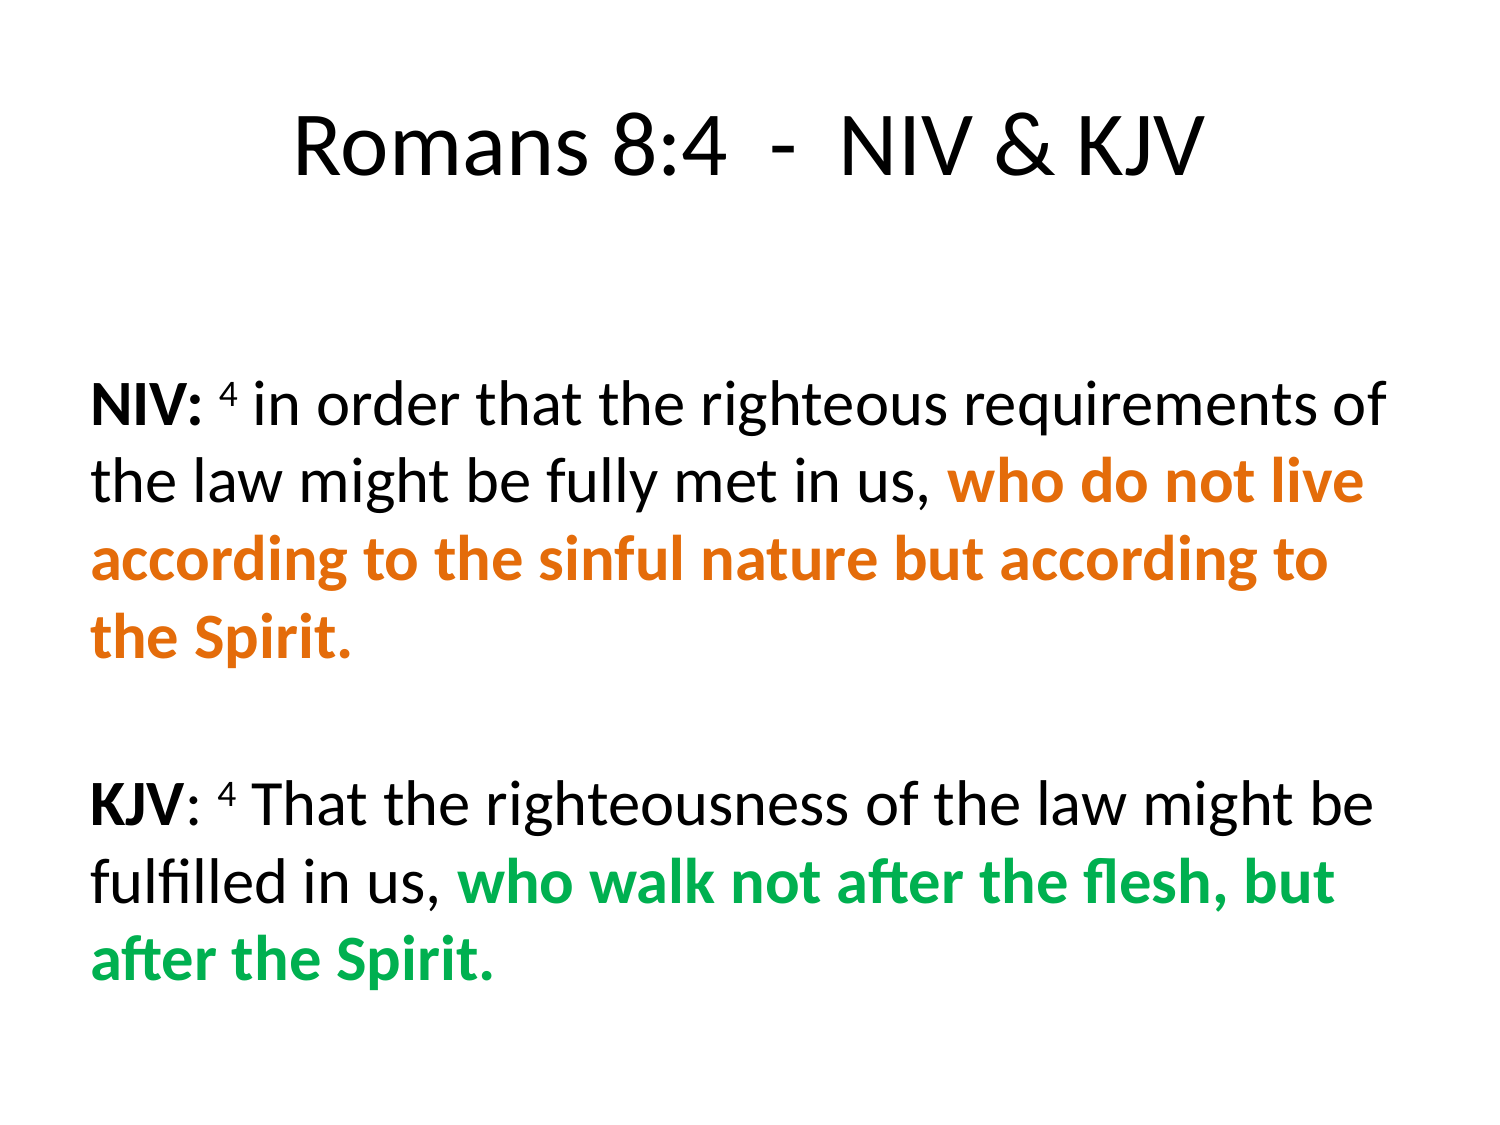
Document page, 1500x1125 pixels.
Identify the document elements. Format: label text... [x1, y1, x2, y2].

list NIV: 4 in order that the righteous requirements of the law might be fully met in us, who do not live according to the sinful nature but according to the Spirit. KJV: 4 That the righteousness of the law might be fulfilled in us, who walk not after the flesh, but after the Spirit. [75, 262, 1425, 1005]
title Romans 8:4 - NIV & KJV [75, 45, 1425, 233]
